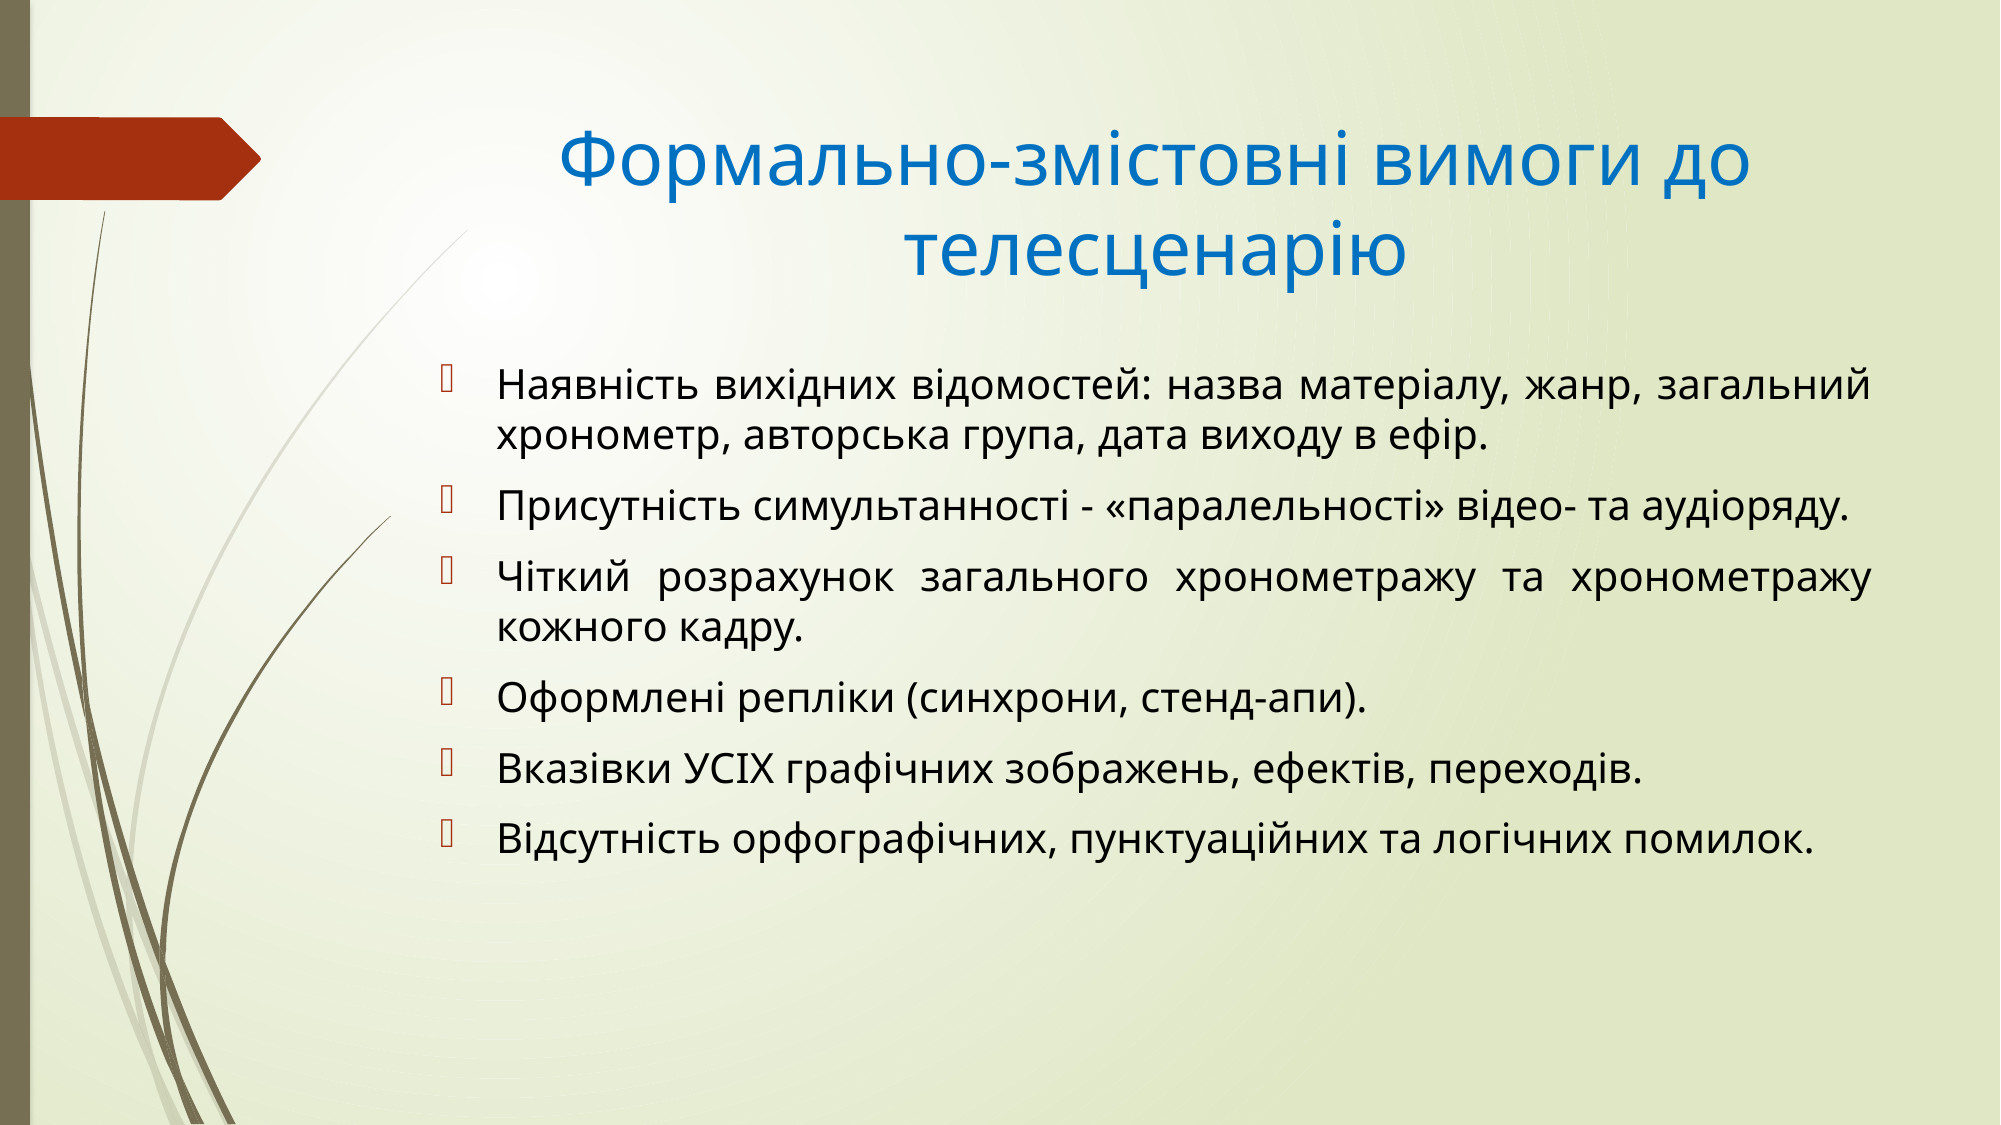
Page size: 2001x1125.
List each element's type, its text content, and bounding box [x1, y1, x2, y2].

list Наявність вихідних відомостей: назва матеріалу, жанр, загальний хронометр, авторська група, дата виходу в ефір. Присутність симультанності - «паралельності» відео- та аудіоряду. Чіткий розрахунок загального хронометражу та хронометражу кожного кадру. Оформлені репліки (синхрони, стенд-апи). Вказівки УСІХ графічних зображень, ефектів, переходів. Відсутність орфографічних, пунктуаційних та логічних помилок. [424, 350, 1888, 970]
title Формально-змістовні вимоги до телесценарію [425, 102, 1888, 313]
